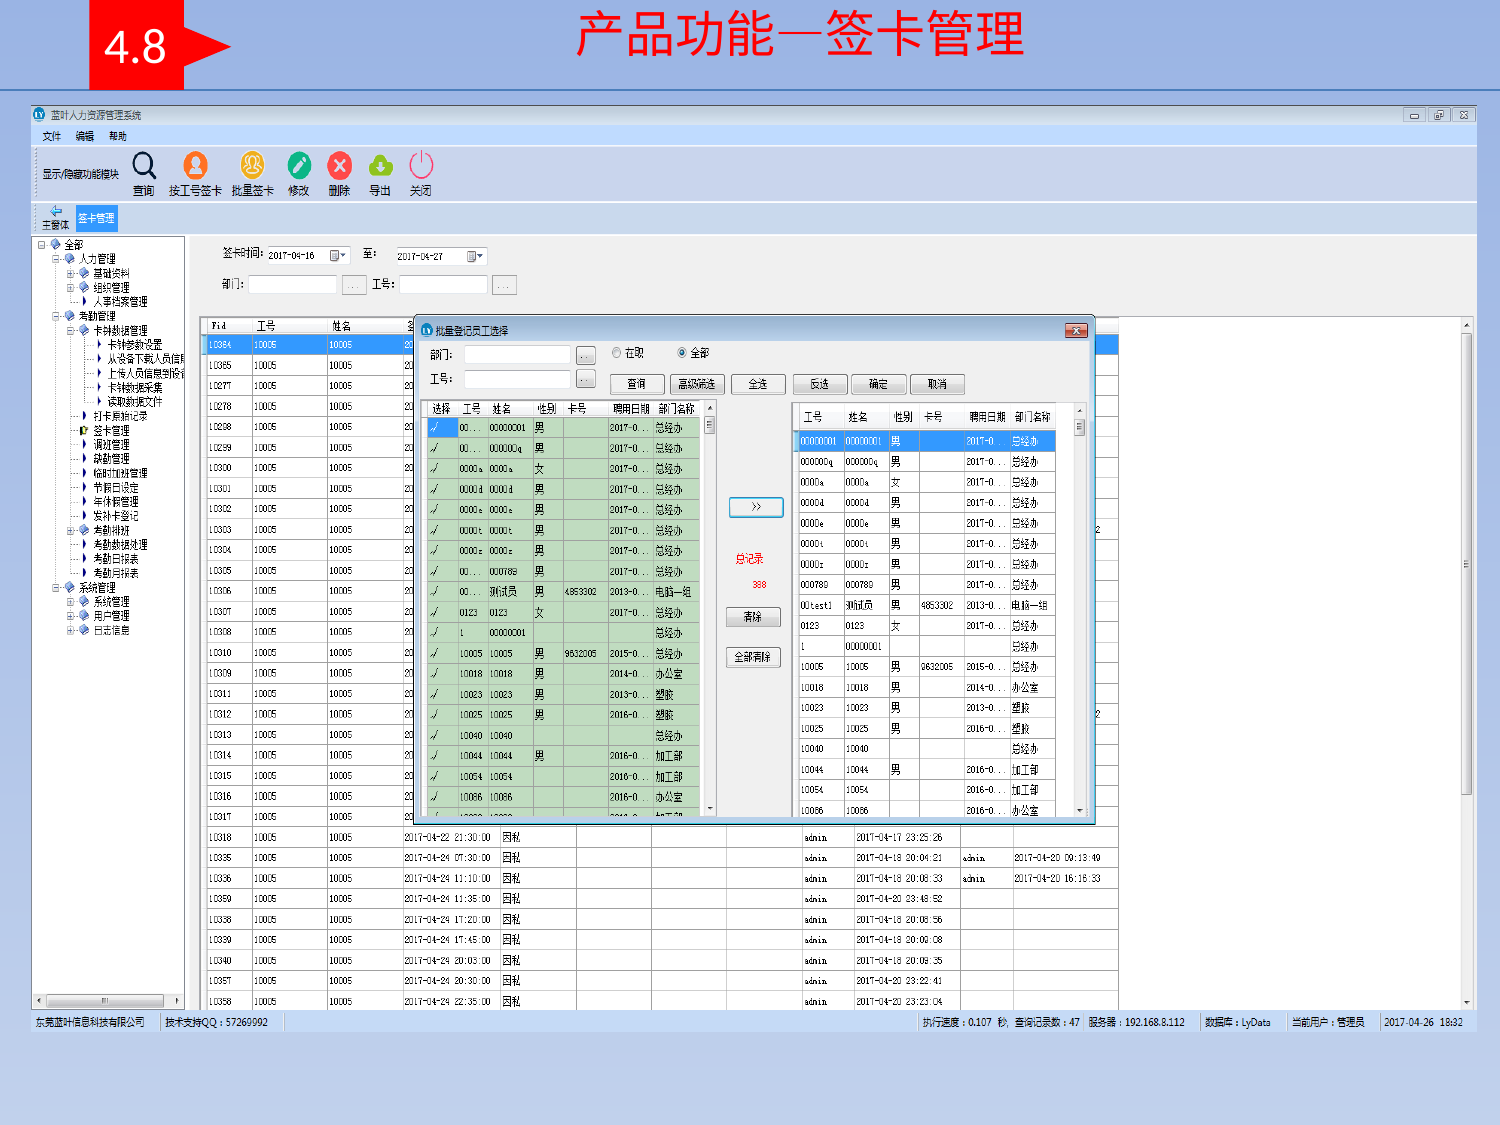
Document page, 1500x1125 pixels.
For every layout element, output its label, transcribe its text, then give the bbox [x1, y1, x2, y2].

text_box [182, 24, 234, 70]
text_box [87, 0, 186, 89]
text_box 4.8 [89, 6, 182, 81]
picture [30, 105, 1477, 1032]
text_box 产品功能—签卡管理 [561, 0, 1081, 71]
